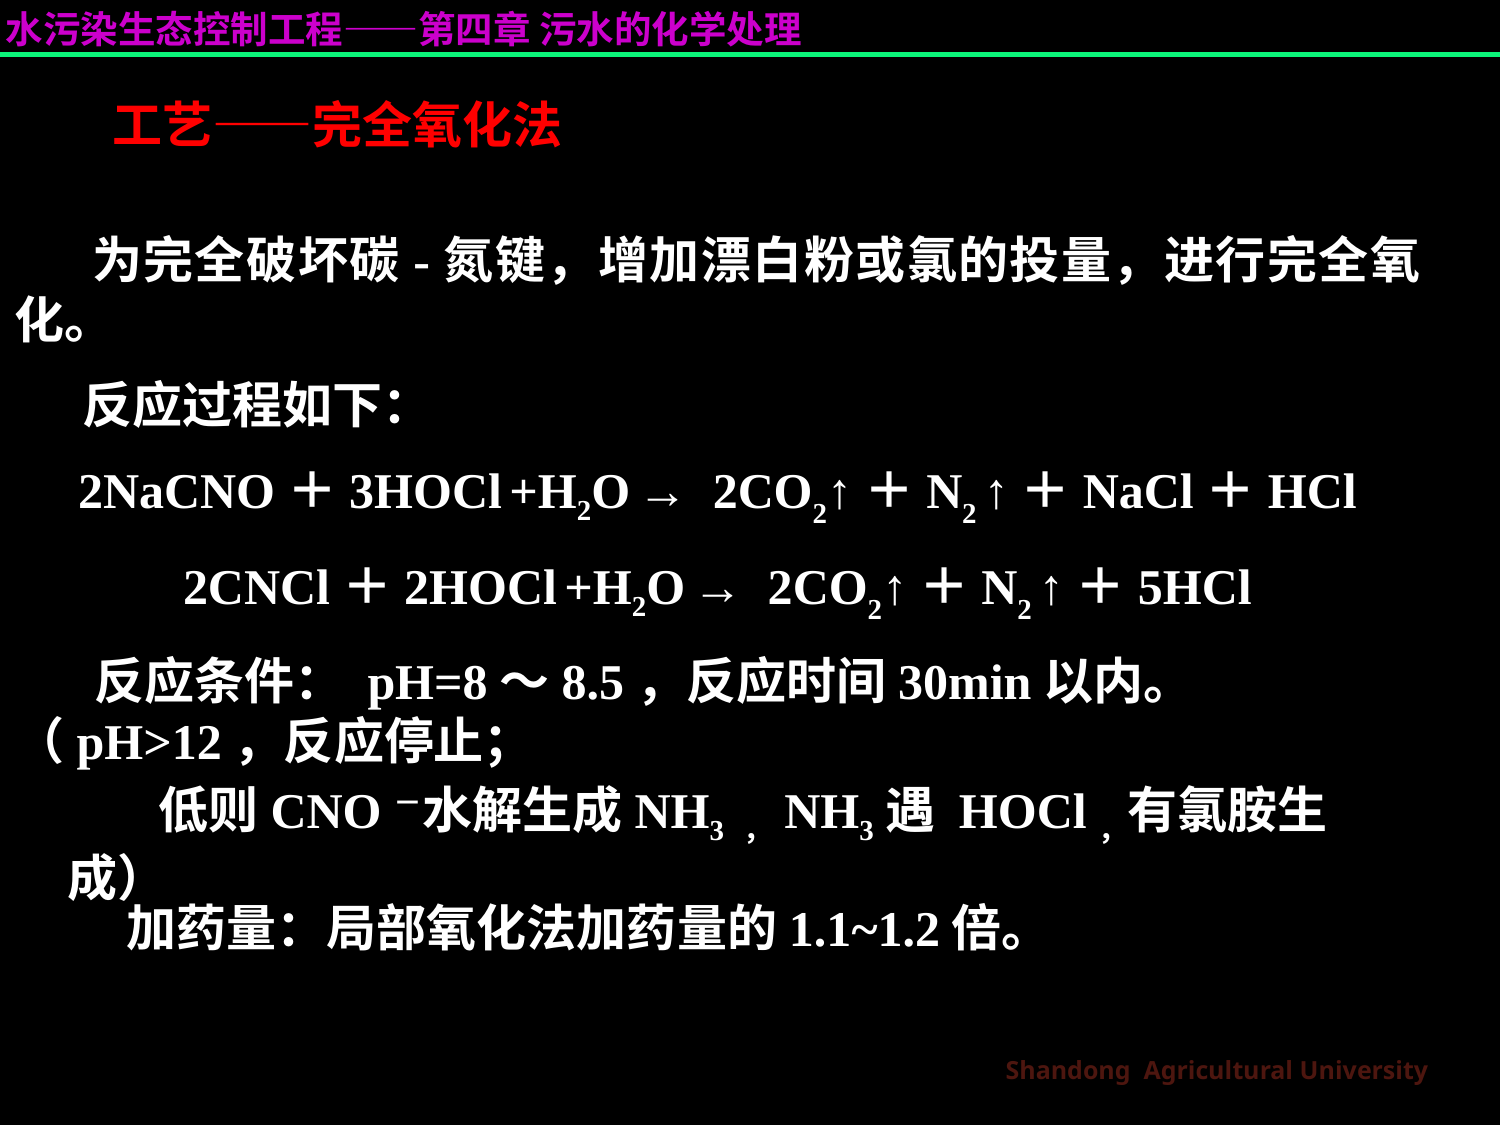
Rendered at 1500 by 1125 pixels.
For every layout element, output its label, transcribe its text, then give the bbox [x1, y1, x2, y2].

text_box 低则CNO－水解生成NH3 ，NH3遇 HOCl，有氯胺生成） [53, 770, 1436, 914]
text_box 加药量：局部氧化法加药量的1.1~1.2倍。 [112, 889, 1264, 964]
text_box 工艺——完全氧化法 [41, 85, 673, 161]
text_box 为完全破坏碳-氮键，增加漂白粉或氯的投量，进行完全氧化。 反应过程如下： 2NaCNO＋3HOCl +H2O → 2CO2↑＋N2 ↑＋NaCl＋HCl 2CNCl＋2HOCl +H2O → 2CO2↑＋N2 ↑＋5HCl 反应条件： pH=8～8.5，反应时间30min以内。（pH>12，反应停止； [0, 220, 1436, 778]
